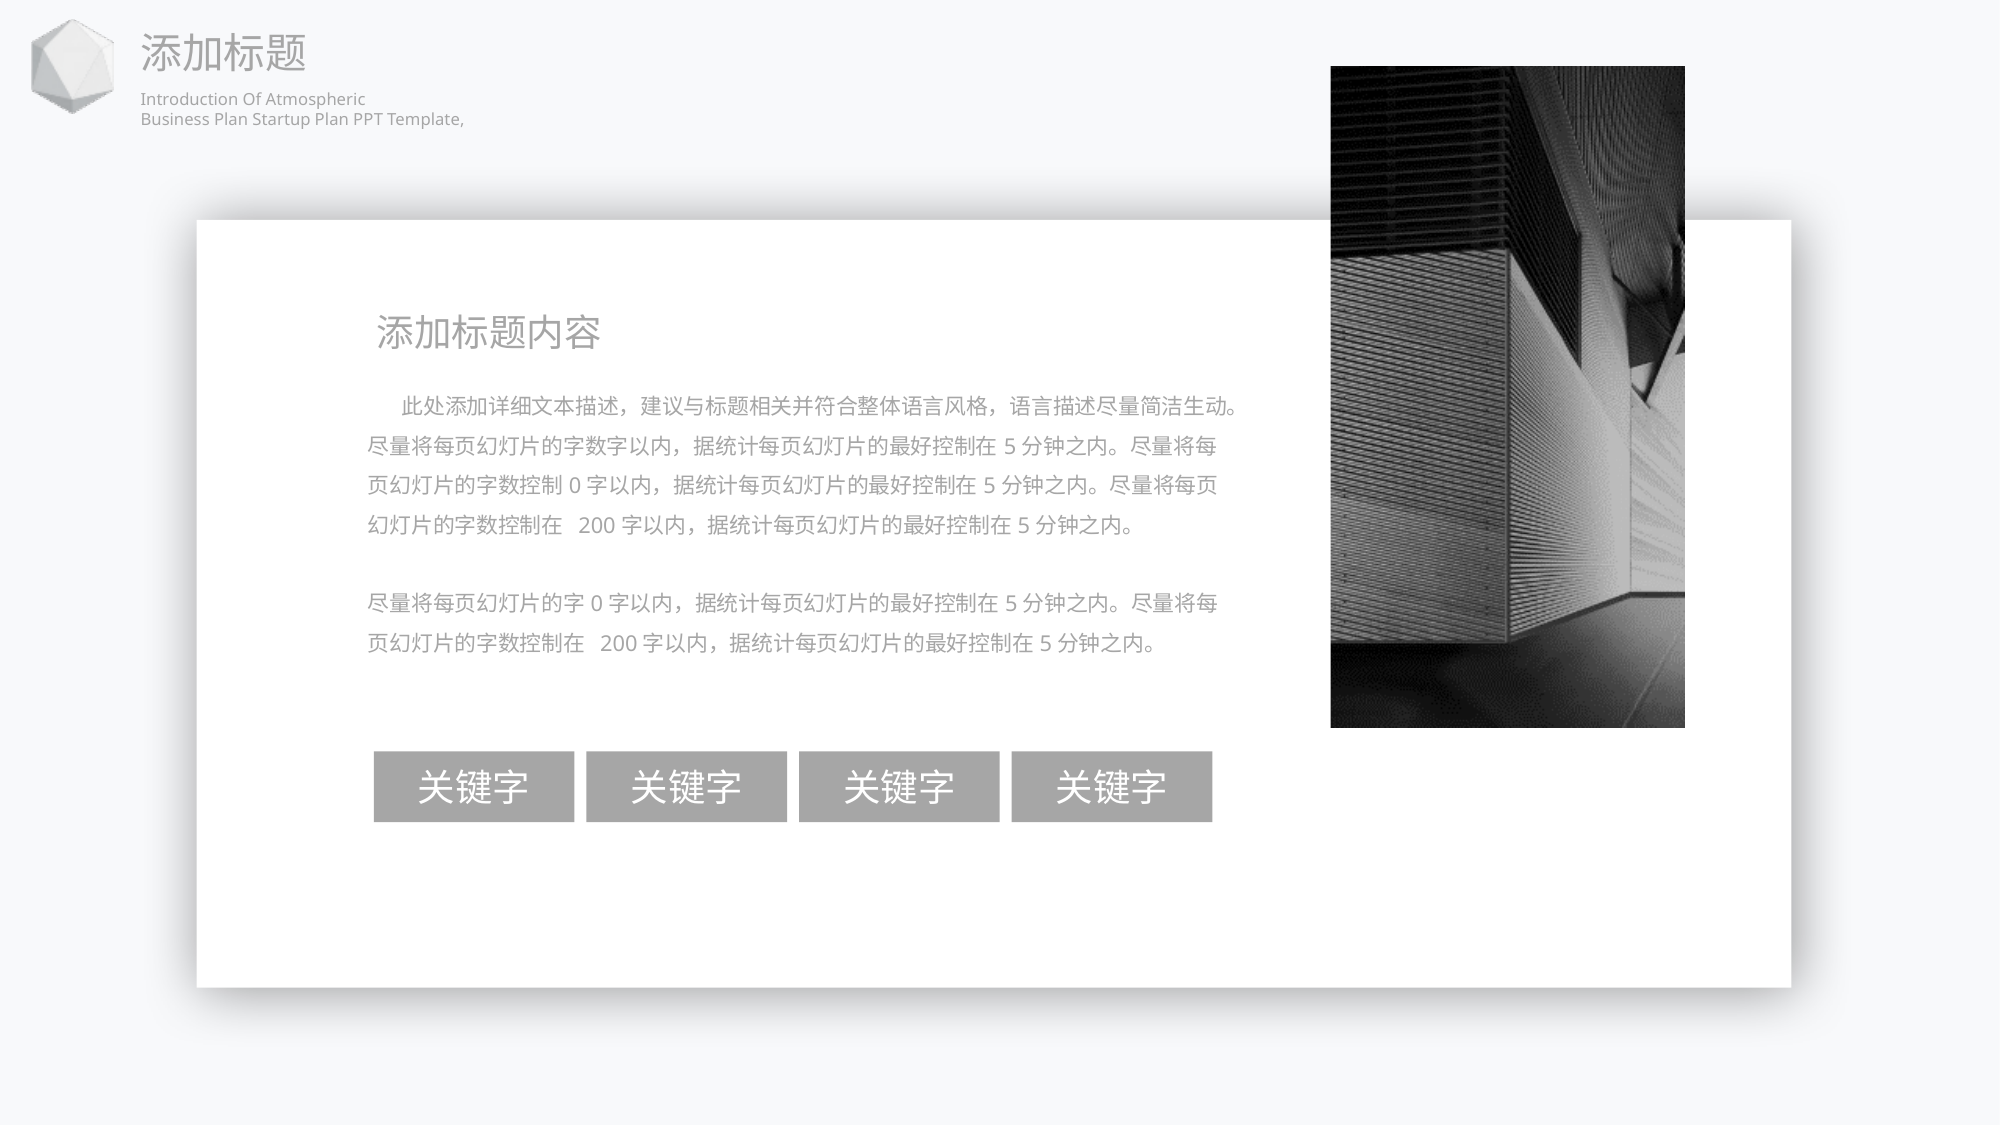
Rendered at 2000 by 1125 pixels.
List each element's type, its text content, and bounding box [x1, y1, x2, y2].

text_box 添加标题 [125, 19, 422, 78]
text_box [1329, 64, 1687, 730]
text_box 关键字 [584, 749, 789, 824]
text_box Introduction Of Atmospheric Business Plan Startup Plan PPT Template, [125, 78, 563, 140]
text_box [195, 218, 1793, 990]
text_box 关键字 [1010, 749, 1214, 824]
text_box 此处添加详细文本描述，建议与标题相关并符合整体语言风格，语言描述尽量简洁生动。尽量将每页幻灯片的字数字以内，据统计每页幻灯片的最好控制在5分钟之内。尽量将每页幻灯片的字数控制0字以内，据统计每页幻灯片的最好控制在5分钟之内。尽量将每页幻灯片的字数控制在 200字以内，据统计每页幻灯片的最好控制在5分钟之内。 尽量将每页幻灯片的字0字以内，据统计每页幻灯片的最好控制在5分钟之内。尽量将每页幻灯片的字数控制在 200字以内，据统计每页幻灯片的最好控制在5分钟之内。 [367, 380, 1236, 636]
text_box 关键字 [797, 749, 1002, 824]
text_box 添加标题内容 [362, 301, 858, 361]
picture [30, 18, 115, 114]
text_box 关键字 [372, 749, 577, 824]
